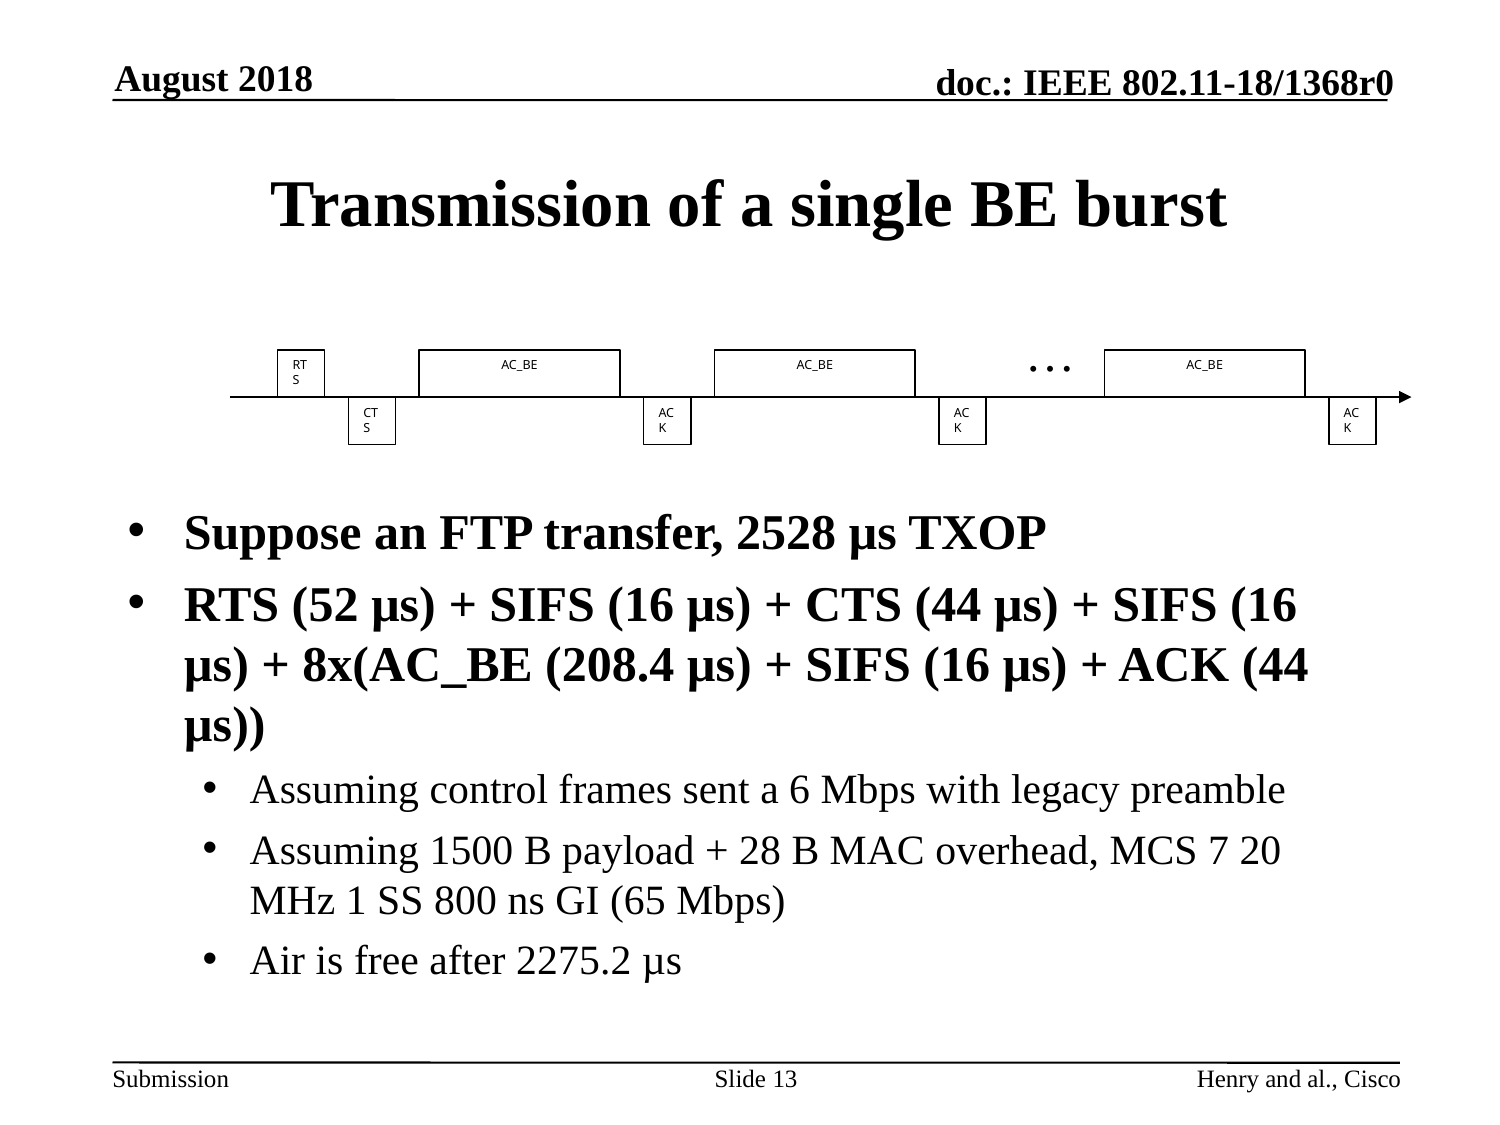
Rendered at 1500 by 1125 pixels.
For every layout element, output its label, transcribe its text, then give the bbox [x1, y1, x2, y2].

text_box AC_BE [1104, 349, 1306, 396]
text_box … [1010, 314, 1091, 390]
footer Henry and al., Cisco [878, 1061, 1402, 1093]
text_box RTS [277, 349, 325, 396]
text_box ACK [1328, 406, 1376, 445]
slide_number Slide 13 [712, 1061, 800, 1123]
text_box ACK [938, 406, 987, 445]
text_box CTS [348, 406, 396, 445]
text_box AC_BE [419, 349, 620, 396]
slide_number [114, 54, 423, 100]
list Suppose an FTP transfer, 2528 µs TXOP RTS (52 µs) + SIFS (16 µs) + CTS (44 µs) + SIFS (16 µs) + 8x(AC_BE (208.4 µs) + SIFS (16 µs) + ACK (44 µs)) Assuming control frames sent a 6 Mbps with legacy preamble Assuming 1500 B payload + 28 B MAC overhead, MCS 7 20 MHz 1 SS 800 ns GI (65 Mbps) Air is free after 2275.2 µs [112, 491, 1388, 1000]
text_box ACK [643, 406, 691, 445]
text_box AC_BE [714, 349, 916, 396]
title Transmission of a single BE burst [112, 112, 1388, 288]
